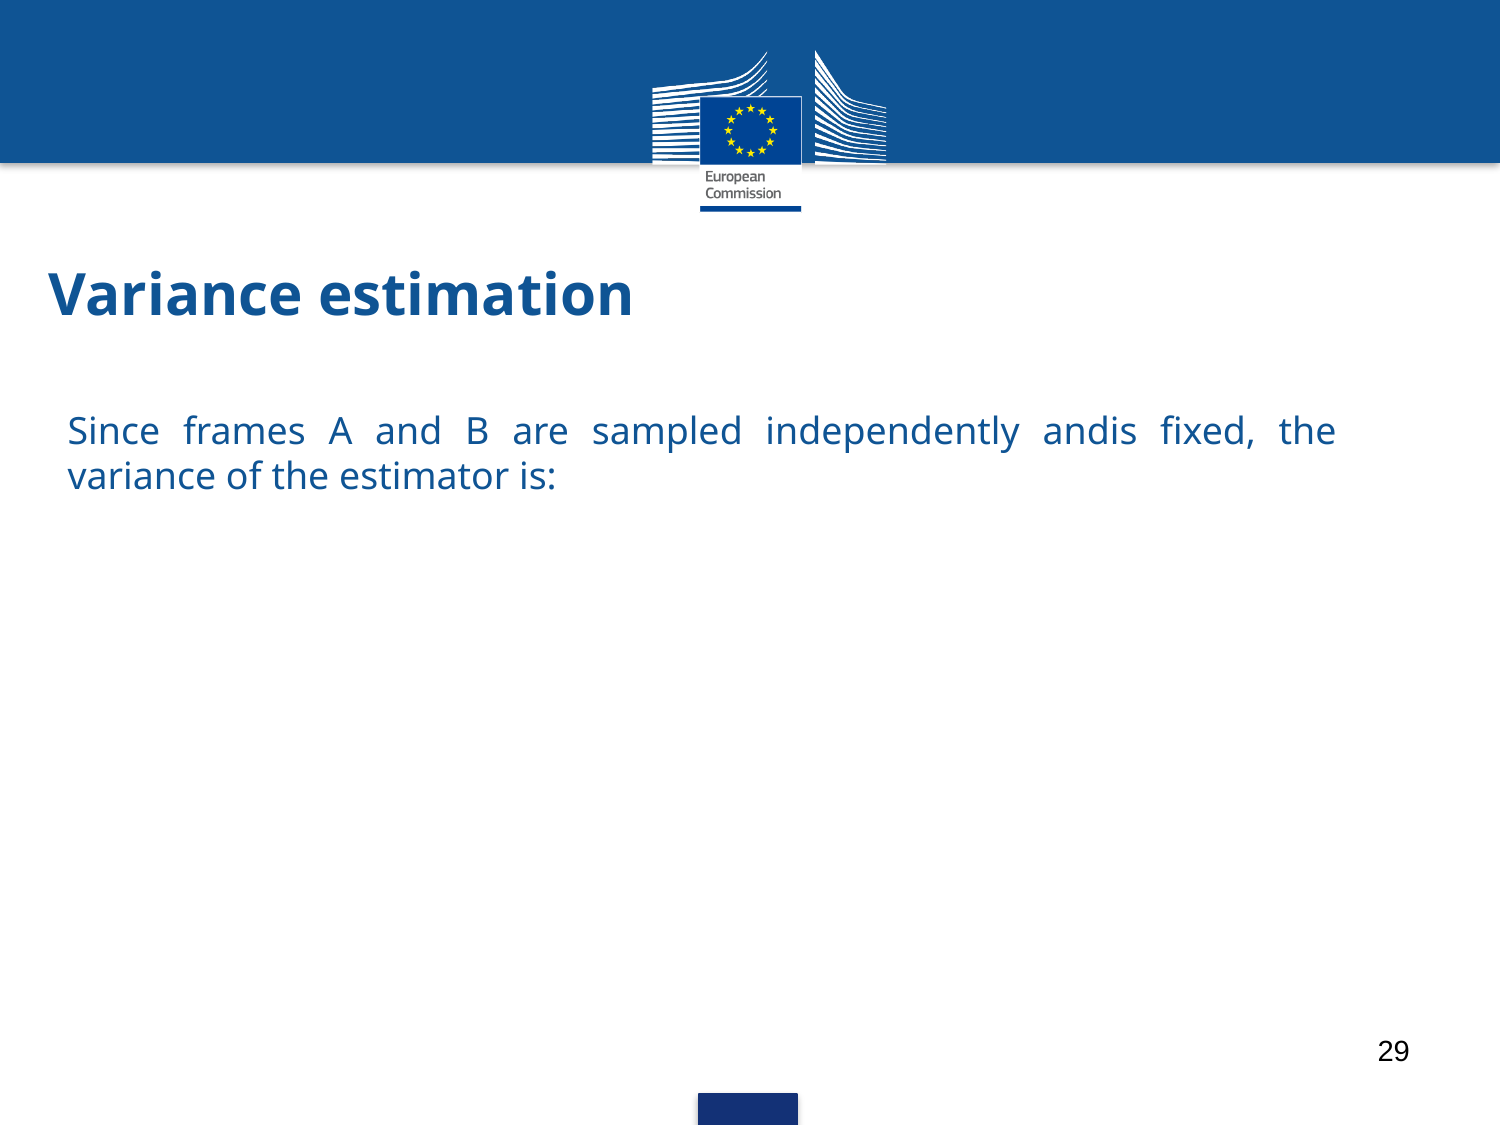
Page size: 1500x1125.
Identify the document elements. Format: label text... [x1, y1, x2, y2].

slide_number 29 [1074, 1024, 1426, 1103]
title Variance estimation [33, 215, 1425, 370]
